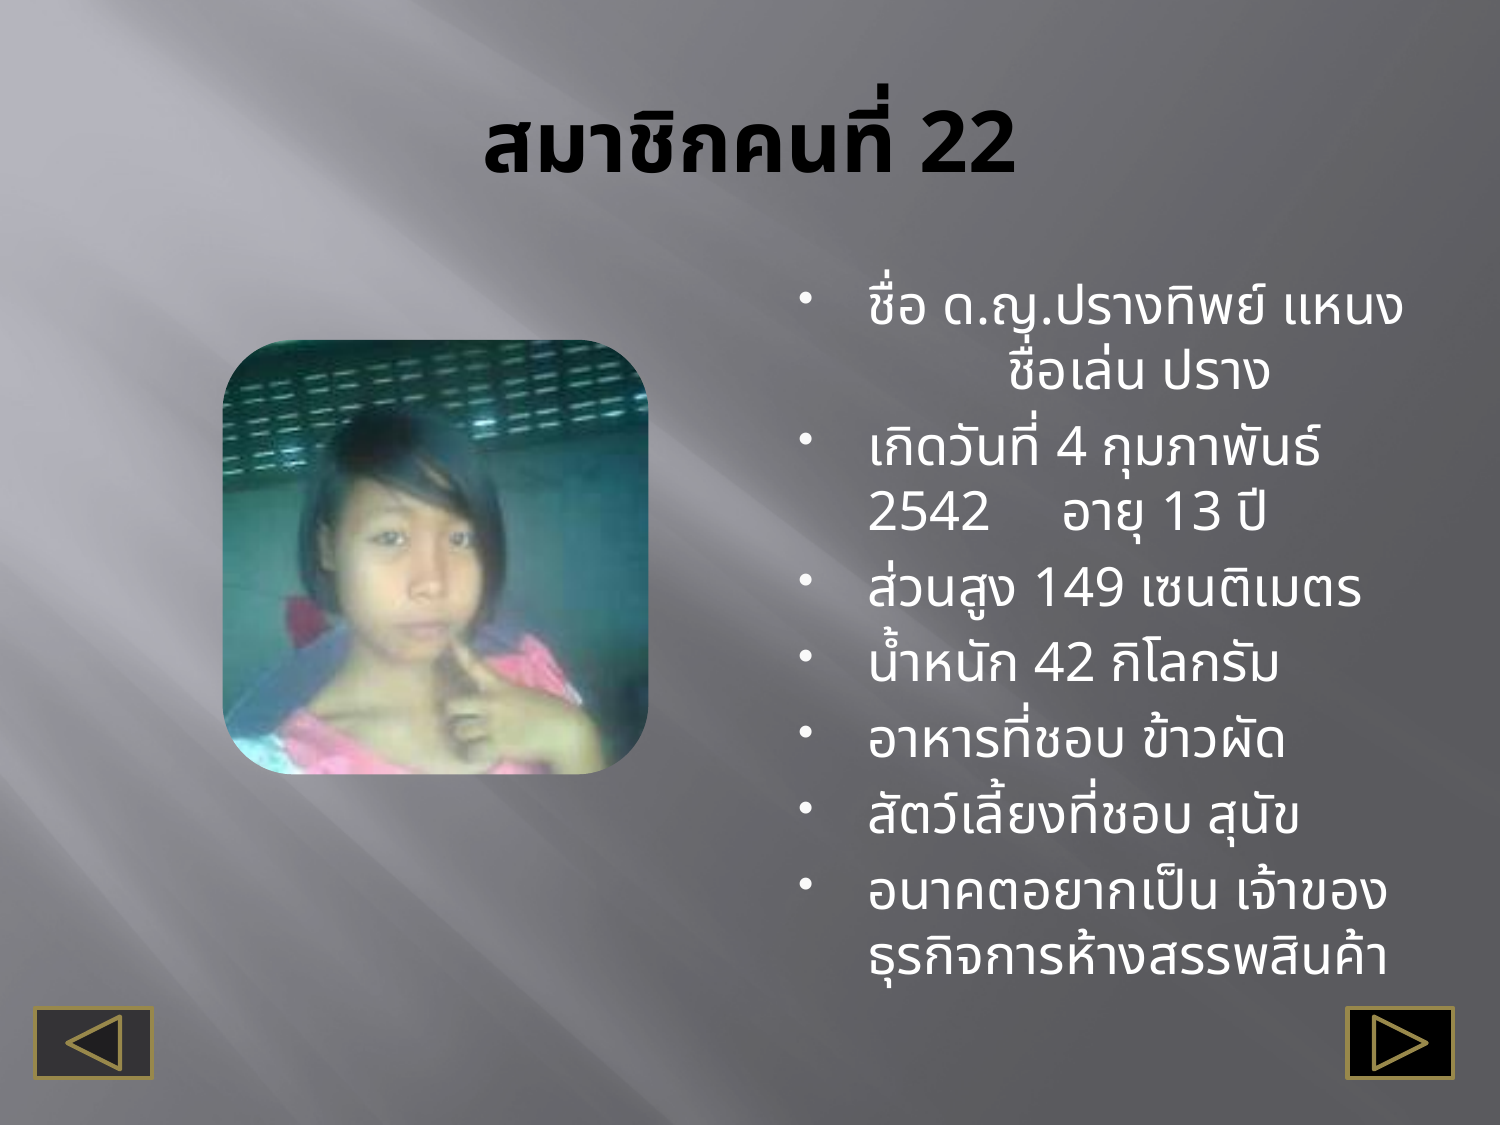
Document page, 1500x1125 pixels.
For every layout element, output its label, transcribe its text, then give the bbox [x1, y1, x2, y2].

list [222, 339, 649, 775]
text_box [33, 1006, 154, 1080]
text_box [1345, 1006, 1455, 1080]
list ชื่อ ด.ญ.ปรางทิพย์ แหนง ชื่อเล่น ปราง เกิดวันที่ 4 กุมภาพันธ์ 2542 อายุ 13 ปี ส่วนสูง 149 เซนติเมตร น้ำหนัก 42 กิโลกรัม อาหารที่ชอบ ข้าวผัด สัตว์เลี้ยงที่ชอบ สุนัข อนาคตอยากเป็น เจ้าของธุรกิจการห้างสรรพสินค้า [762, 262, 1425, 1005]
title สมาชิกคนที่ 22 [75, 45, 1425, 233]
